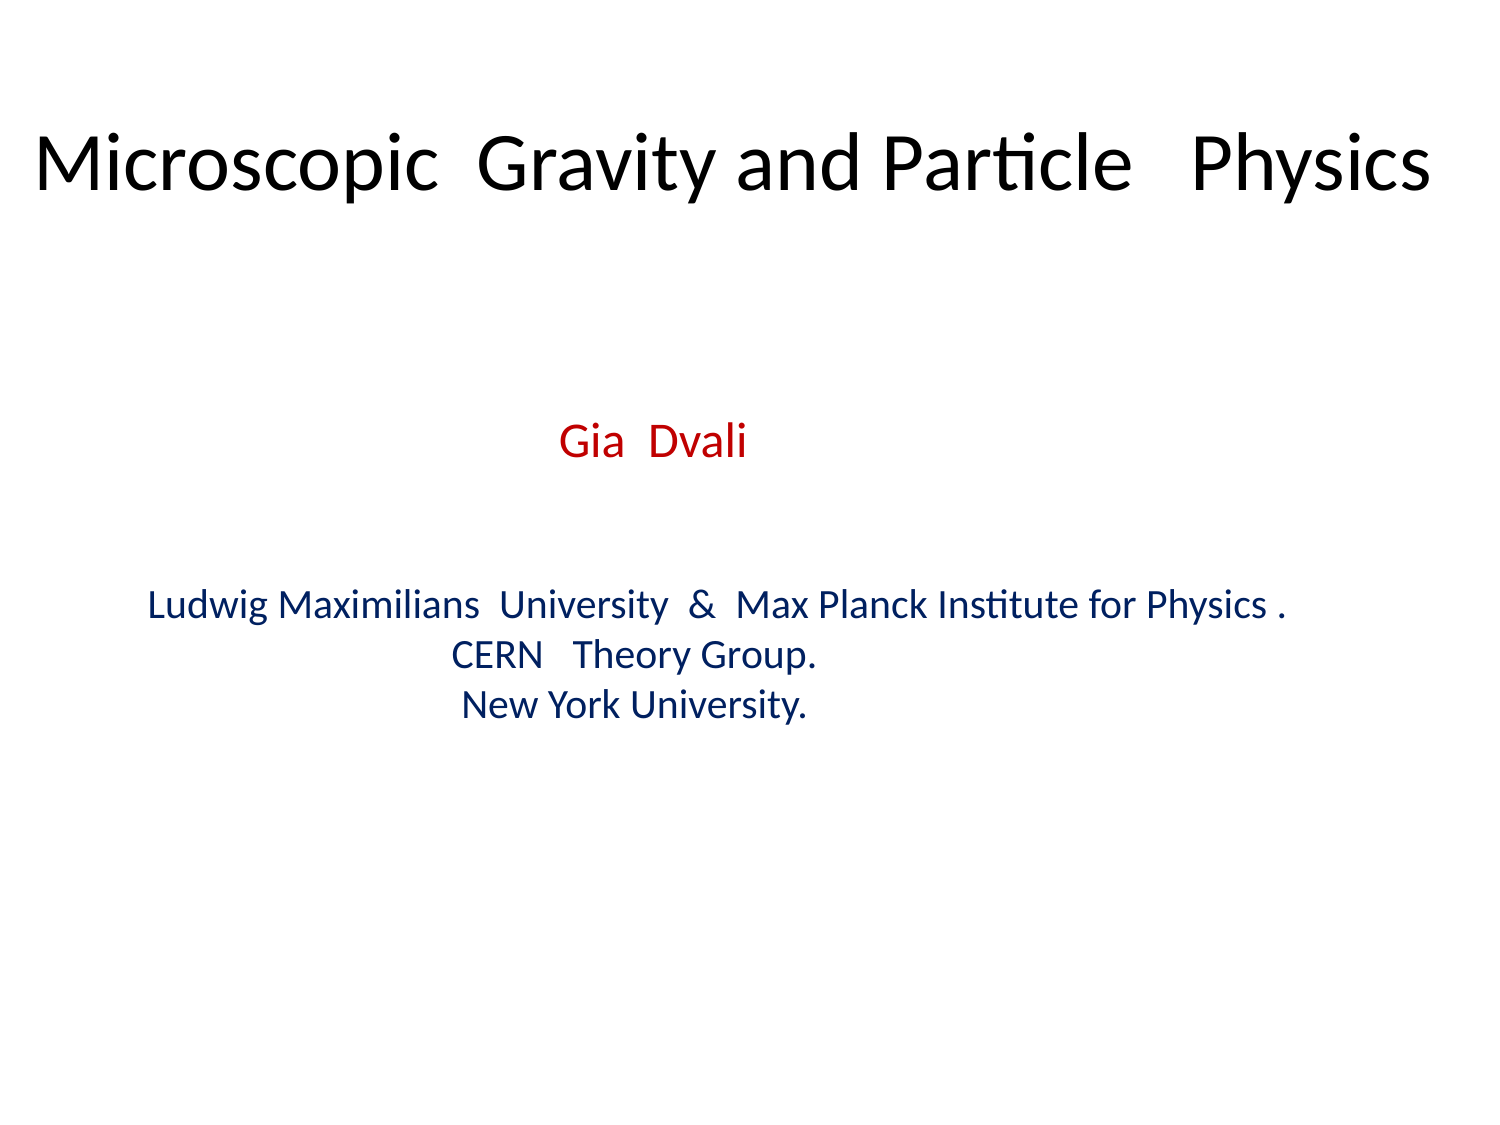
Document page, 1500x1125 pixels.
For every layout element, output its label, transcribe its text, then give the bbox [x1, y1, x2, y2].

text_box Microscopic Gravity and Particle Physics Gia Dvali Ludwig Maximilians University & Max Planck Institute for Physics . CERN Theory Group. New York University. [0, 99, 1500, 975]
